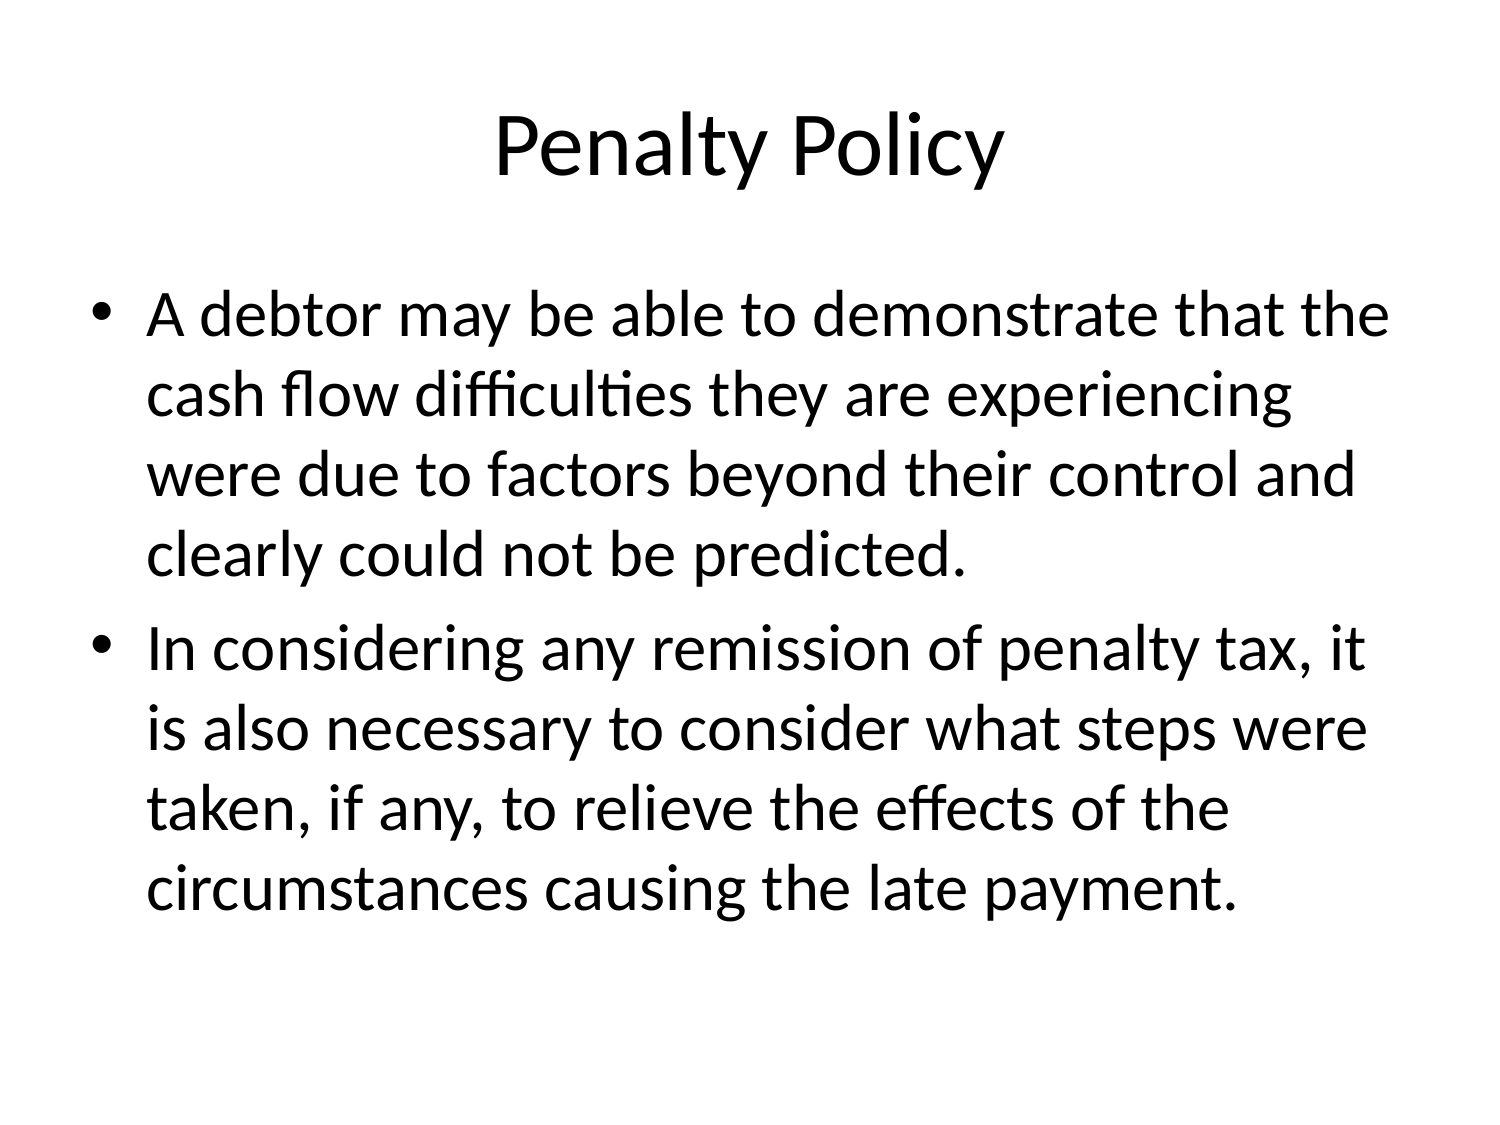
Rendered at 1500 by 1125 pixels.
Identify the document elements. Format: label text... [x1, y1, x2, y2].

title Penalty Policy [75, 45, 1425, 233]
list A debtor may be able to demonstrate that the cash flow difficulties they are experiencing were due to factors beyond their control and clearly could not be predicted. In considering any remission of penalty tax, it is also necessary to consider what steps were taken, if any, to relieve the effects of the circumstances causing the late payment. [75, 262, 1425, 1005]
